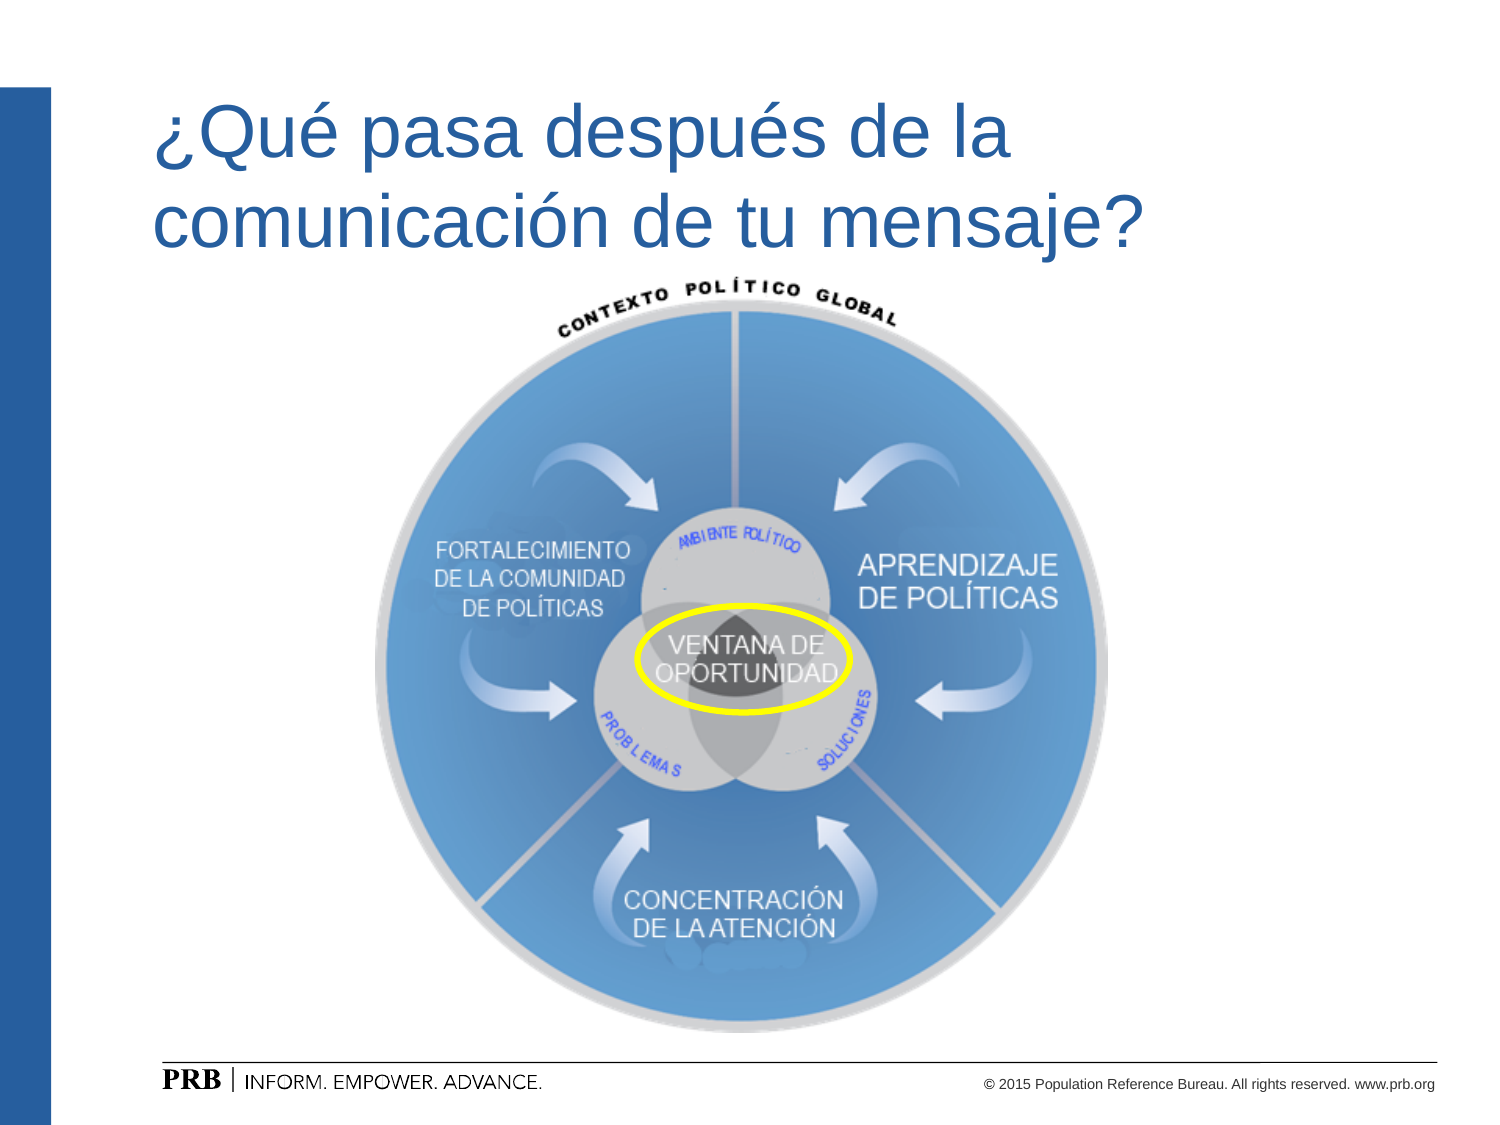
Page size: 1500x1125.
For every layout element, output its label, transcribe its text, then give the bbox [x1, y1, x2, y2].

title ¿Qué pasa después de la comunicación de tu mensaje? [137, 74, 1438, 238]
picture [374, 274, 1109, 1034]
